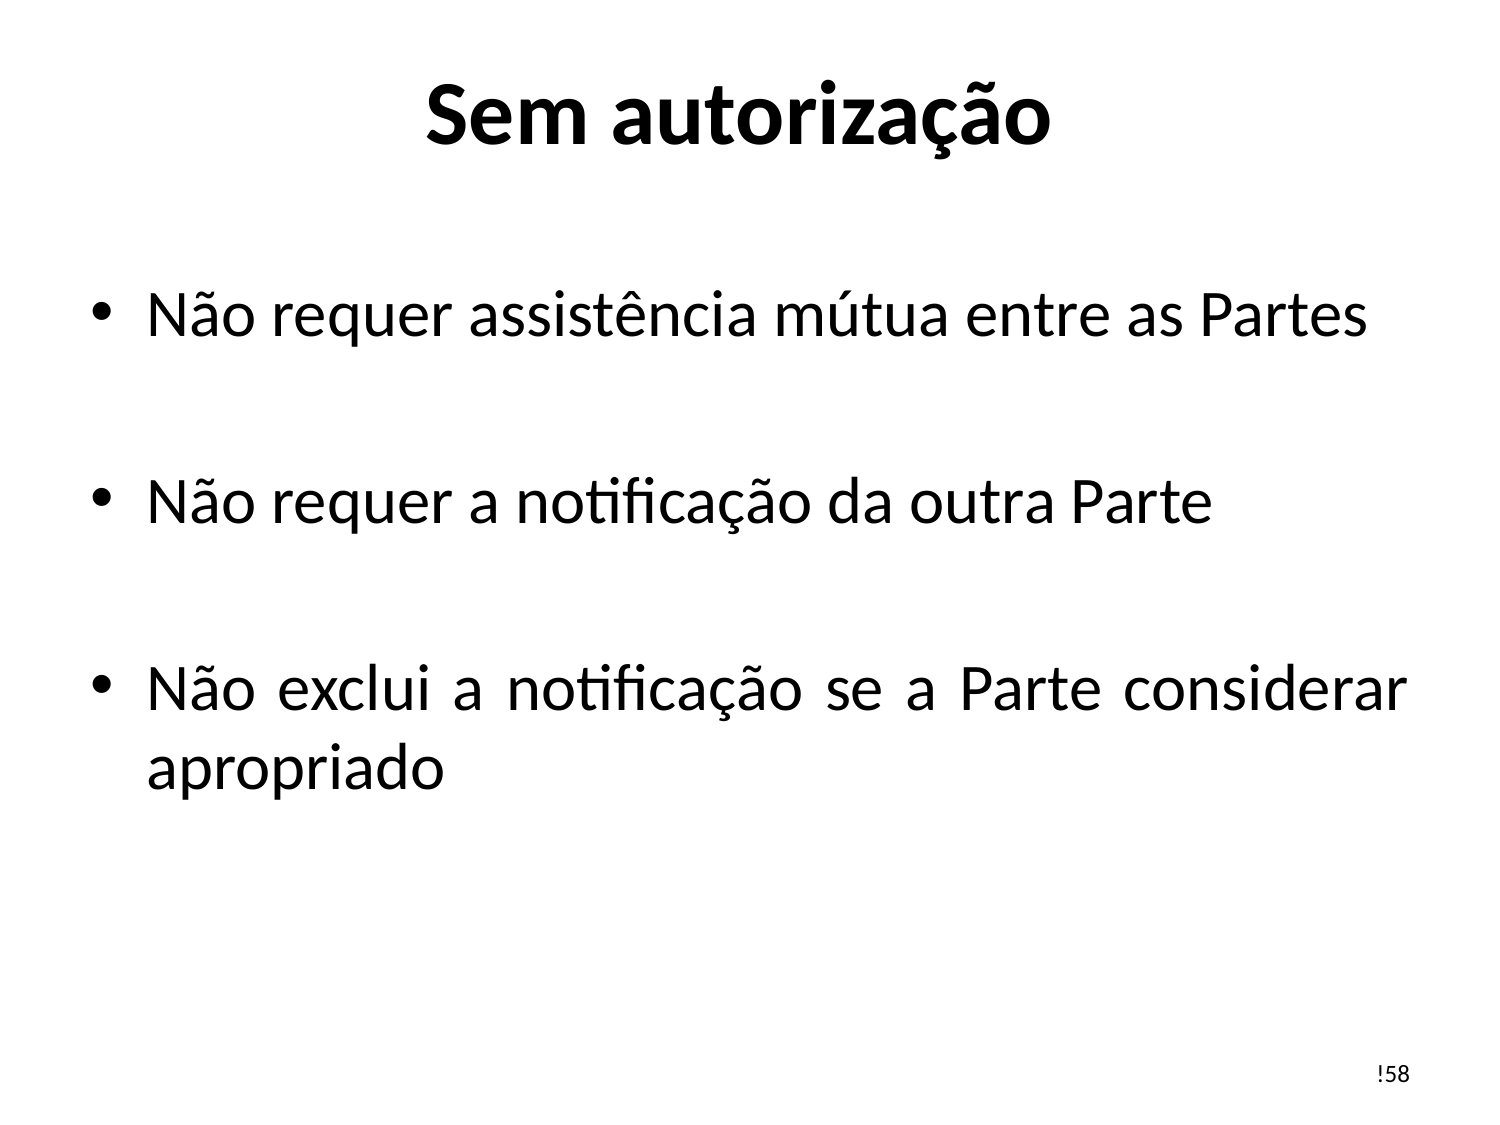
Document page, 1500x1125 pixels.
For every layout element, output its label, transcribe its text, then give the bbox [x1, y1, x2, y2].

list Não requer assistência mútua entre as Partes Não requer a notificação da outra Parte Não exclui a notificação se a Parte considerar apropriado [75, 262, 1425, 1005]
title Sem autorização [75, 45, 1425, 233]
slide_number !58 [1074, 1042, 1425, 1103]
